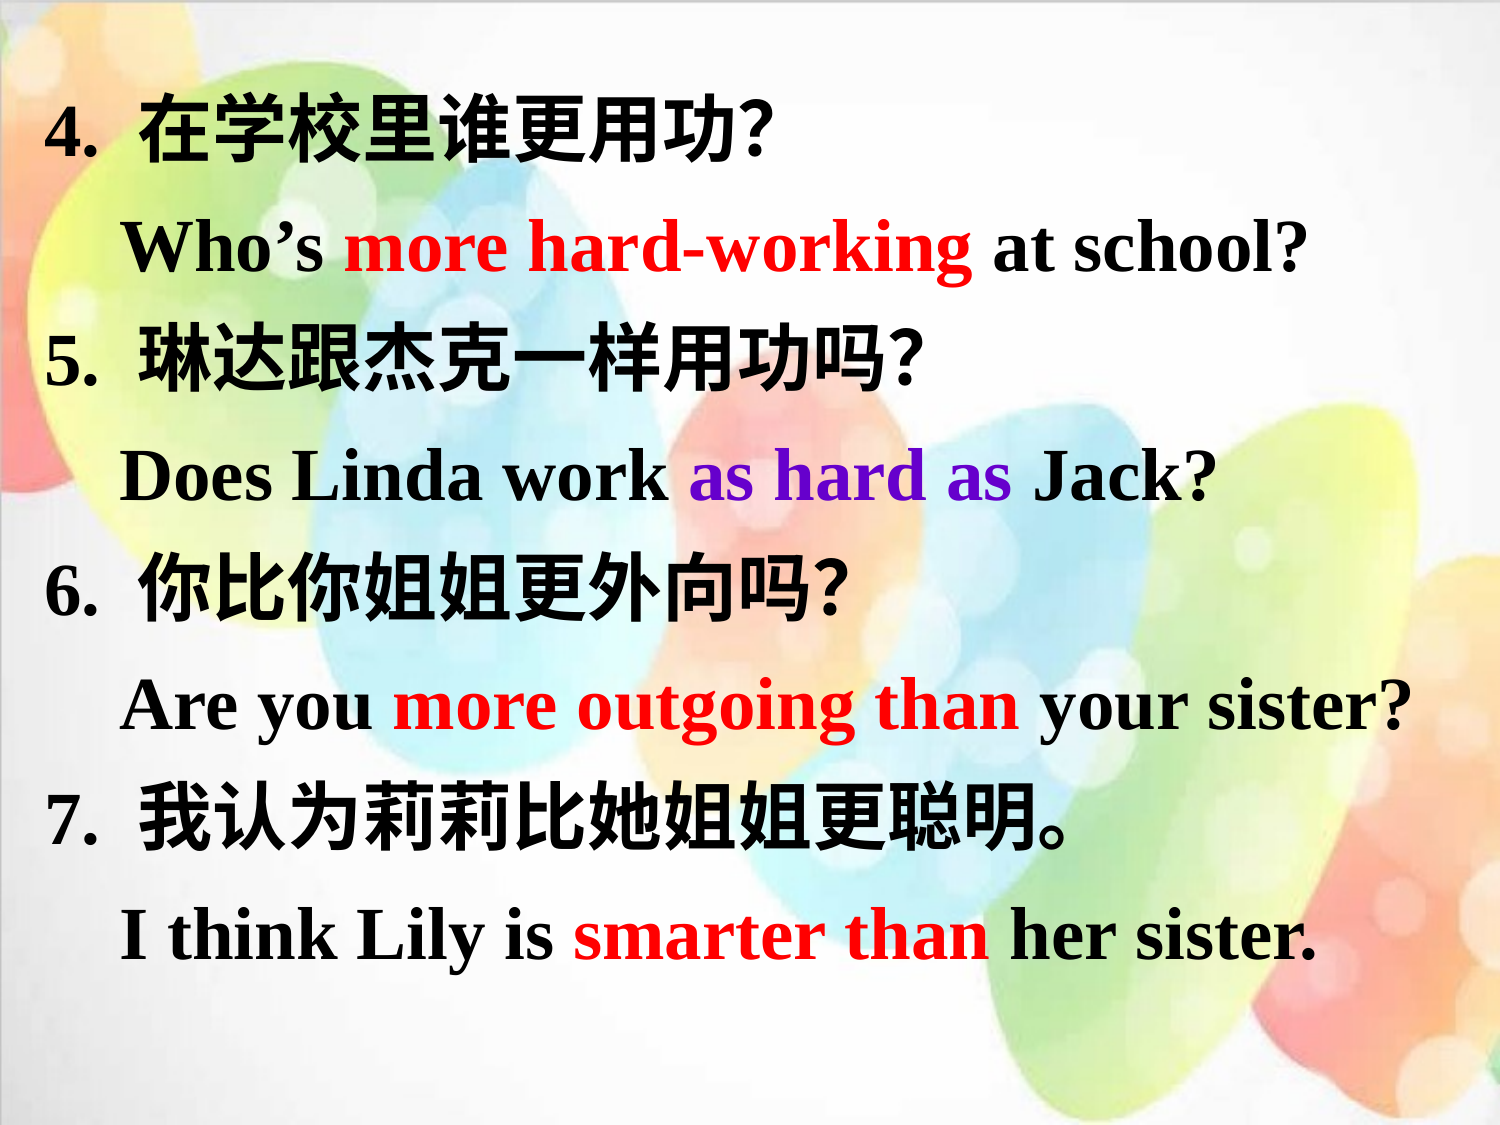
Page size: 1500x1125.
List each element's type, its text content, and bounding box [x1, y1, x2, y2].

text_box 4. 在学校里谁更用功？ Who’s more hard-working at school? 5. 琳达跟杰克一样用功吗？ Does Linda work as hard as Jack? 6. 你比你姐姐更外向吗？ Are you more outgoing than your sister? 7. 我认为莉莉比她姐姐更聪明。 I think Lily is smarter than her sister. [29, 60, 1489, 982]
picture [0, 0, 1500, 1125]
